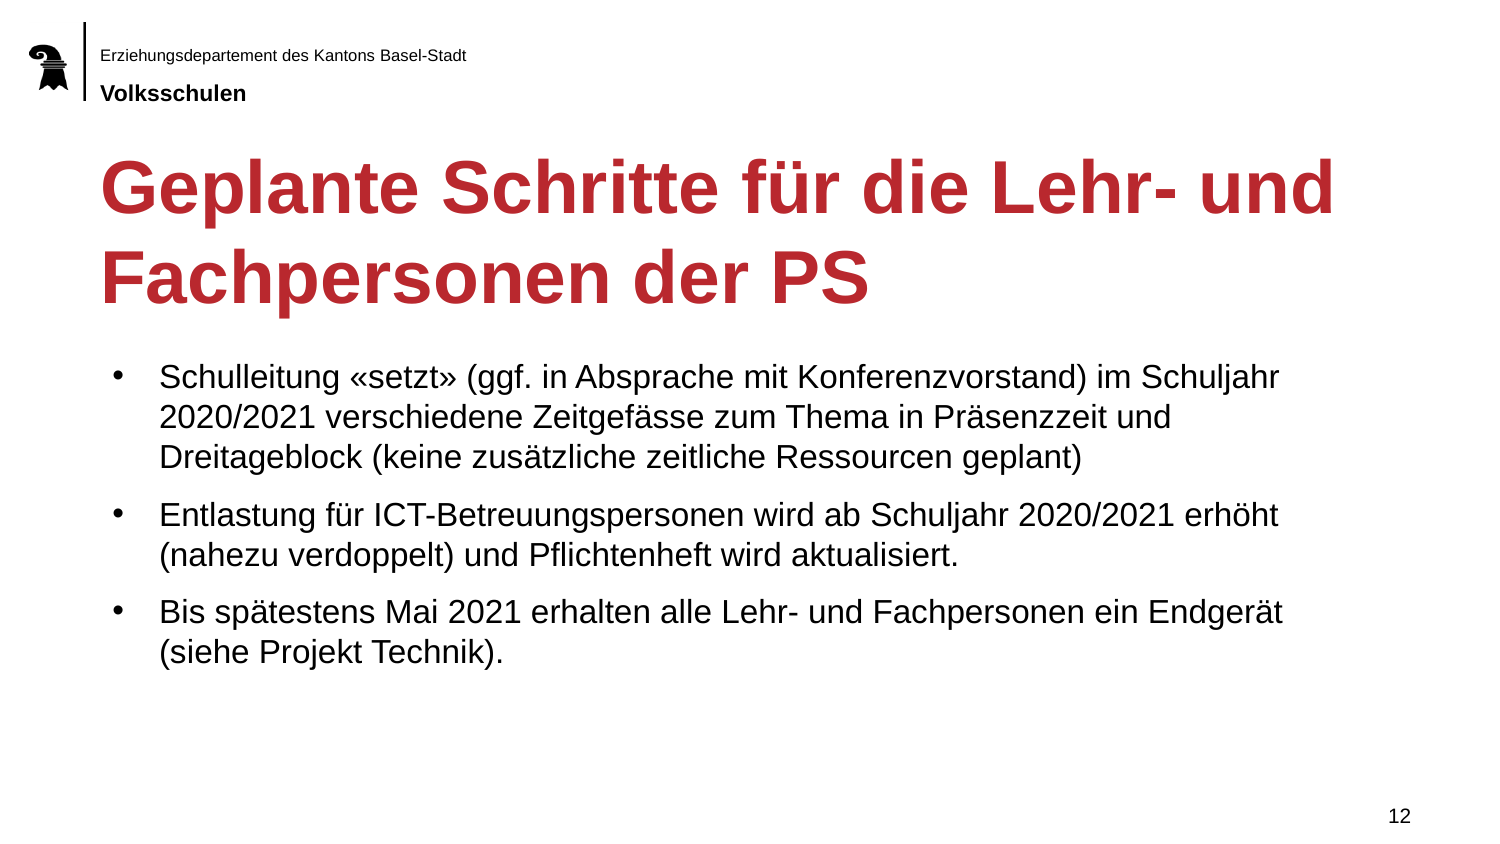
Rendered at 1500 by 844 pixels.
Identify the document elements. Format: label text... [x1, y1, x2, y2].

picture [29, 22, 86, 101]
list Schulleitung «setzt» (ggf. in Absprache mit Konferenzvorstand) im Schuljahr 2020/2021 verschiedene Zeitgefässe zum Thema in Präsenzzeit und Dreitageblock (keine zusätzliche zeitliche Ressourcen geplant) Entlastung für ICT-Betreuungspersonen wird ab Schuljahr 2020/2021 erhöht (nahezu verdoppelt) und Pflichtenheft wird aktualisiert. Bis spätestens Mai 2021 erhalten alle Lehr- und Fachpersonen ein Endgerät (siehe Projekt Technik). [112, 355, 1353, 706]
title Geplante Schritte für die Lehr- und Fachpersonen der PS [100, 138, 1436, 289]
slide_number 12 [1388, 798, 1500, 844]
